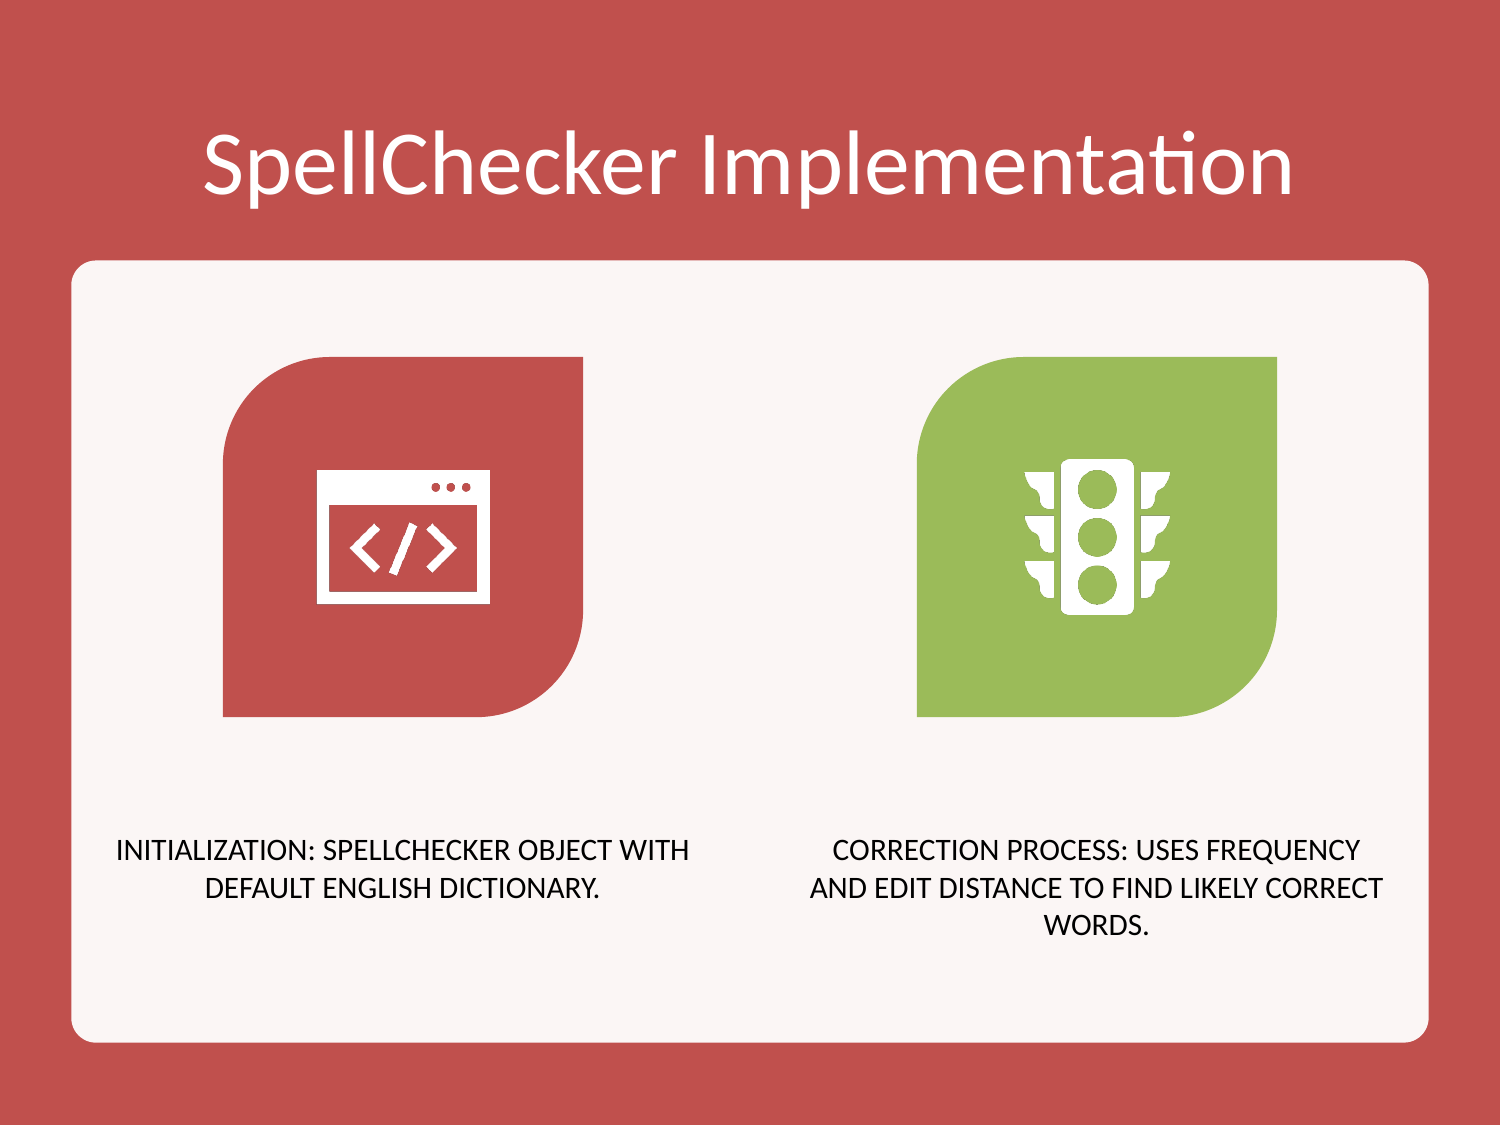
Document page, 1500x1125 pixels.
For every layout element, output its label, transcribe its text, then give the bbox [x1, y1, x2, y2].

text_box [69, 258, 1431, 1045]
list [102, 295, 1398, 1010]
title SpellChecker Implementation [103, 75, 1397, 241]
text_box [0, 0, 1500, 1125]
